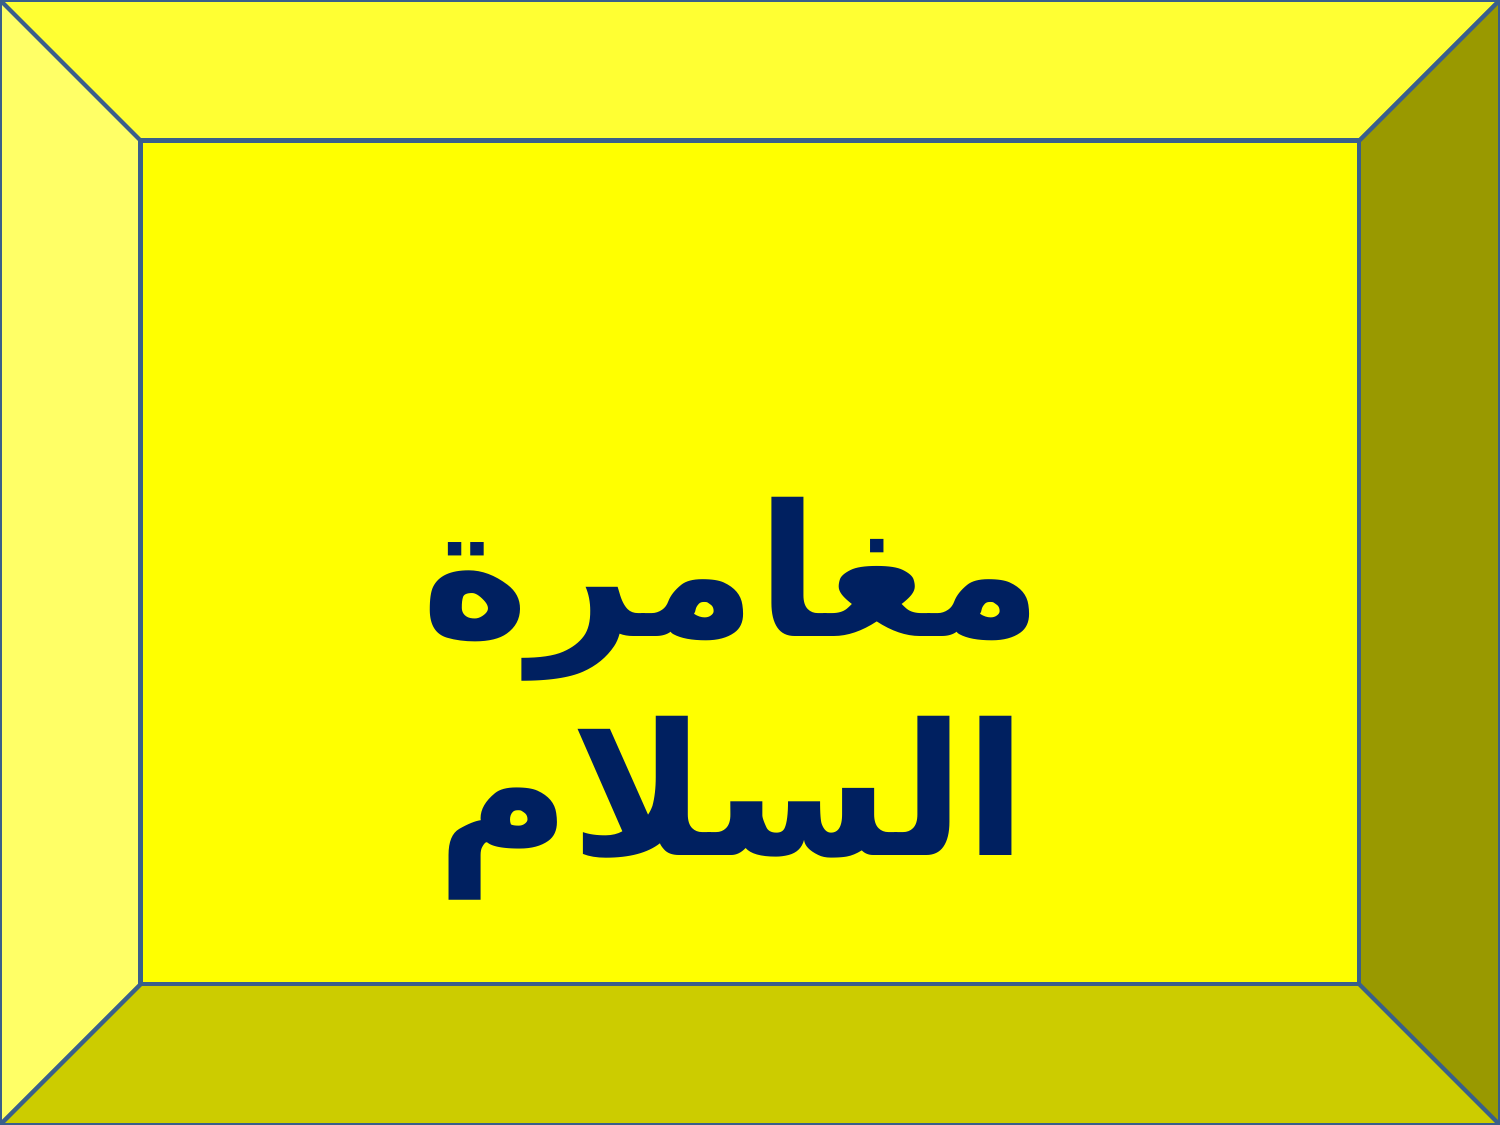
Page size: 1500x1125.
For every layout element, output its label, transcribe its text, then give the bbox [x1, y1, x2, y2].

text_box [0, 0, 1500, 1125]
text_box مغامرة السلام [234, 445, 1231, 900]
